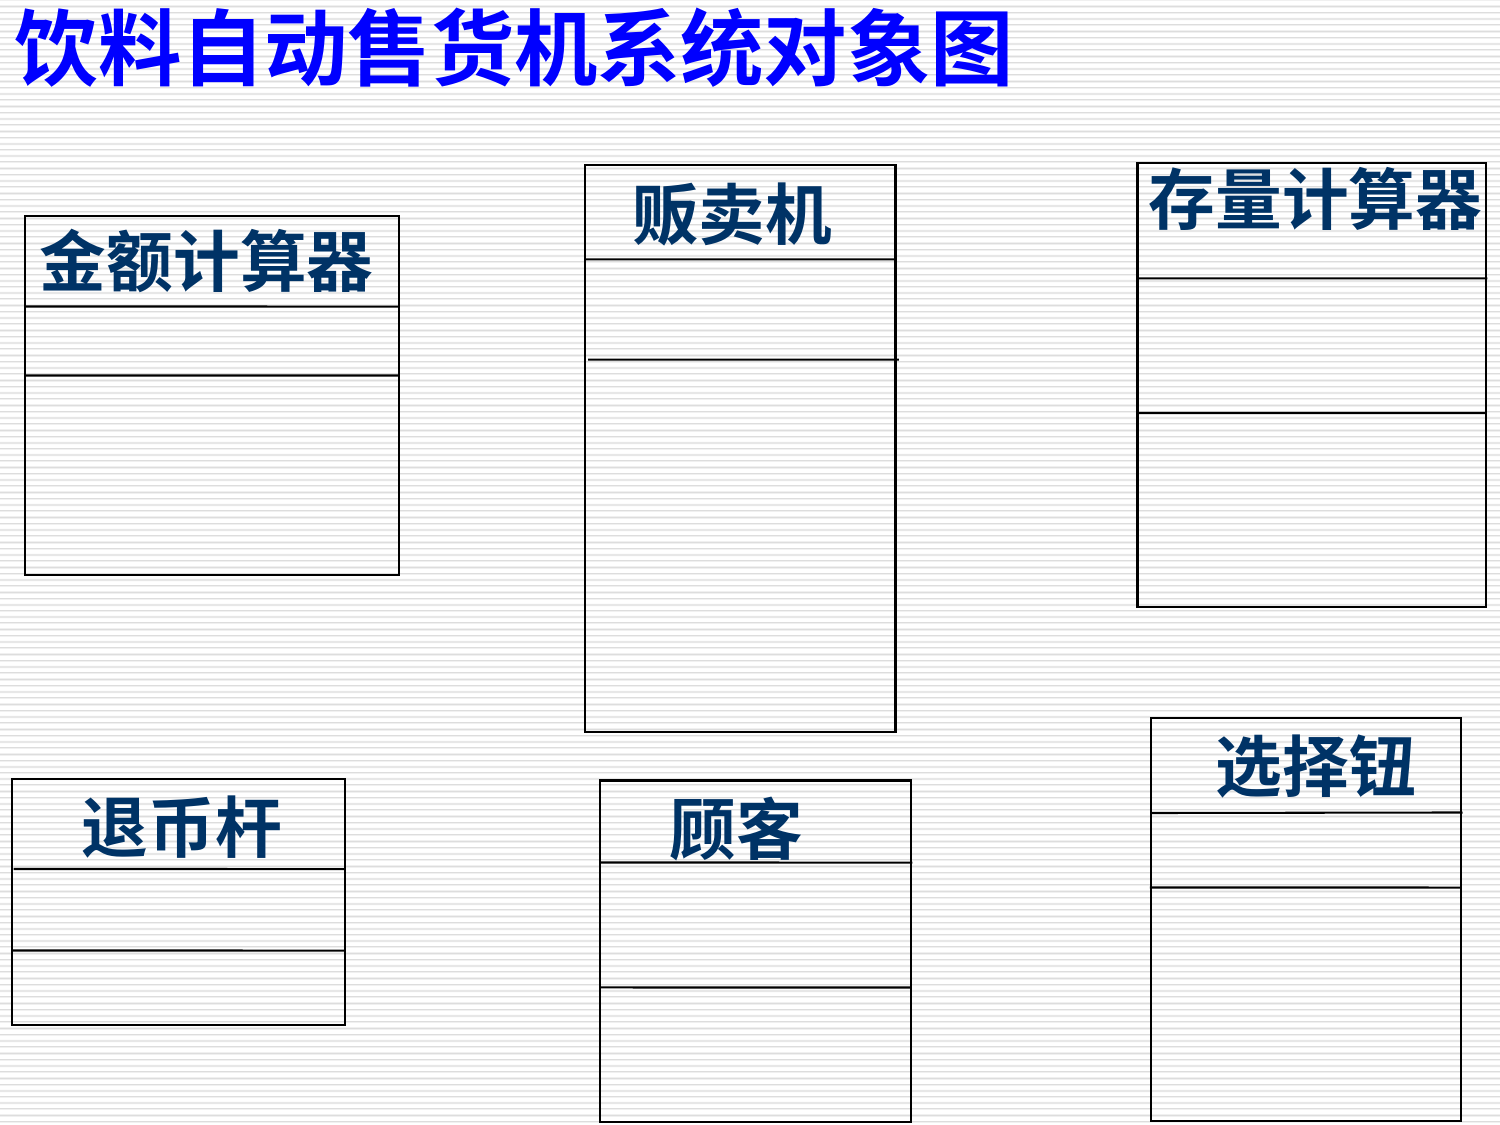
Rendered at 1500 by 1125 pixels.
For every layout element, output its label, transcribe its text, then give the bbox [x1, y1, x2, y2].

text_box 退币杆 [67, 778, 375, 874]
text_box [12, 951, 346, 1025]
text_box [24, 308, 399, 375]
text_box 顾客 [654, 780, 963, 875]
text_box [599, 780, 912, 1122]
text_box [584, 260, 896, 733]
text_box [1137, 279, 1487, 608]
text_box [584, 164, 896, 259]
picture [0, 0, 1500, 1125]
text_box [1150, 717, 1462, 887]
text_box [1137, 245, 1487, 278]
text_box [1150, 888, 1462, 1121]
text_box 贩卖机 [617, 165, 878, 259]
text_box 选择钮 [1201, 717, 1500, 813]
text_box 存量计算器 [1133, 150, 1500, 245]
text_box [24, 376, 399, 576]
text_box 金额计算器 [24, 212, 425, 308]
text_box 饮料自动售货机系统对象图 [0, 0, 1091, 105]
text_box [12, 778, 346, 950]
